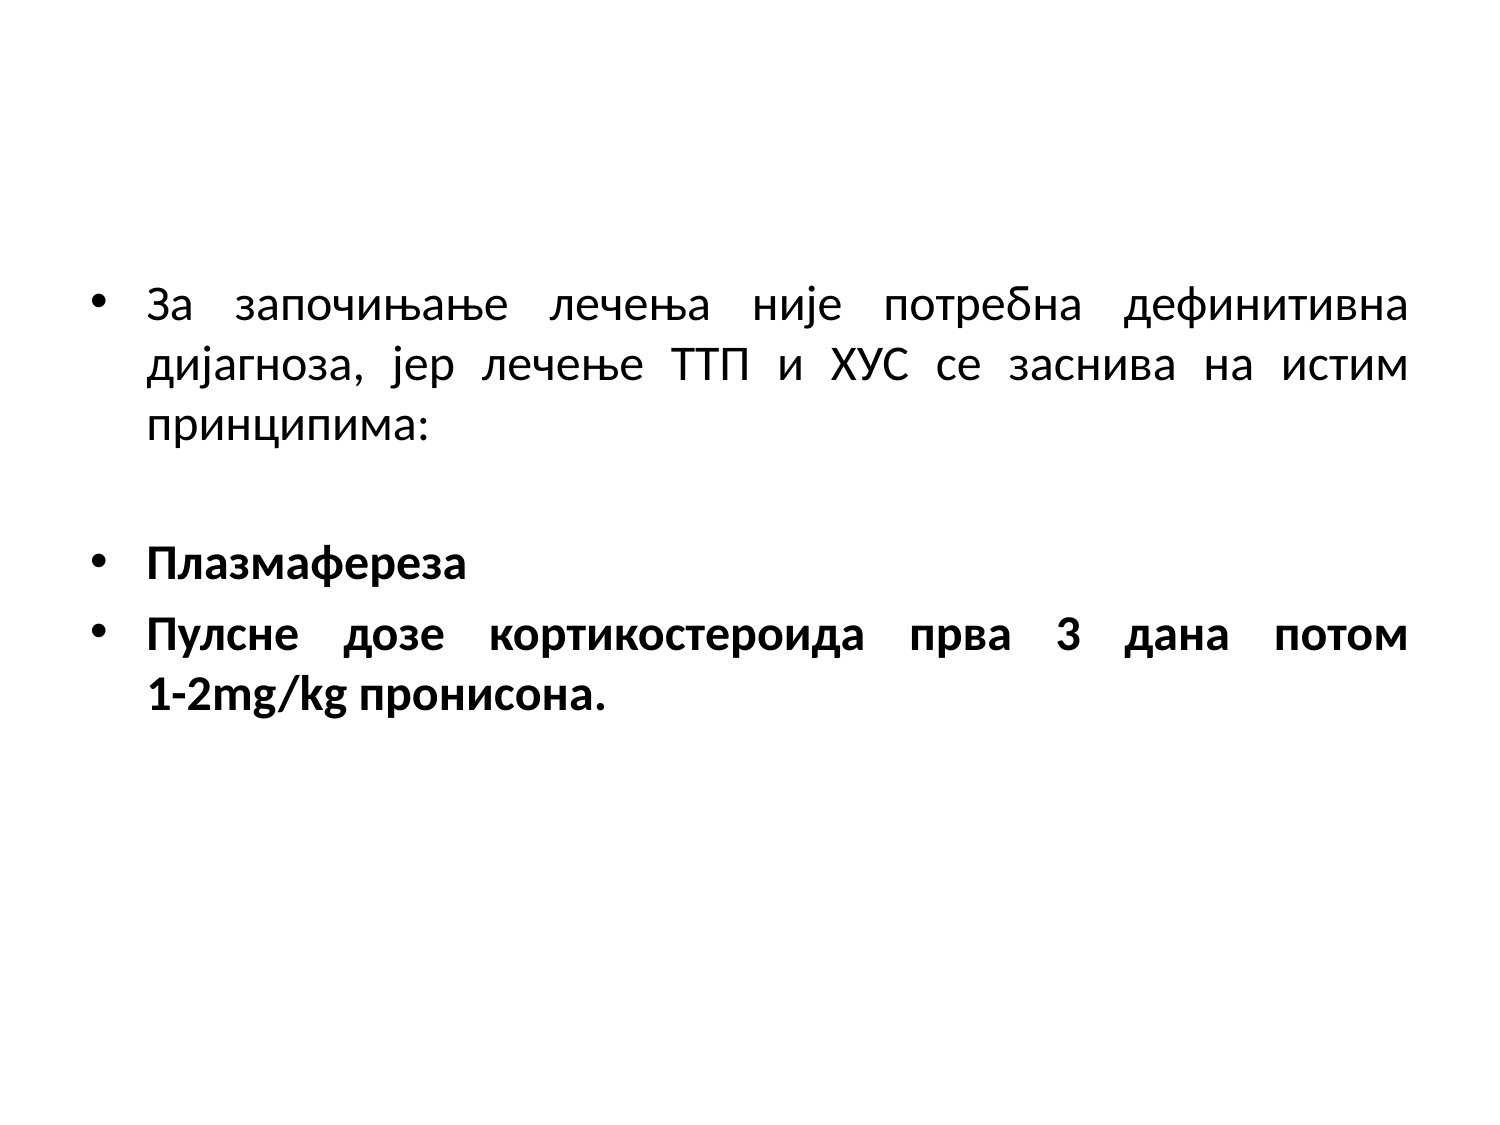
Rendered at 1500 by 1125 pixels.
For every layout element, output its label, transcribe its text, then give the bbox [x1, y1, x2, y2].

list За започињање лечења није потребна дефинитивна дијагноза, јер лечење ТТП и ХУС се заснива на истим принципима: Плазмафереза Пулсне дозе кортикостероида прва 3 дана потом 1-2mg/kg пронисона. [75, 262, 1425, 1005]
